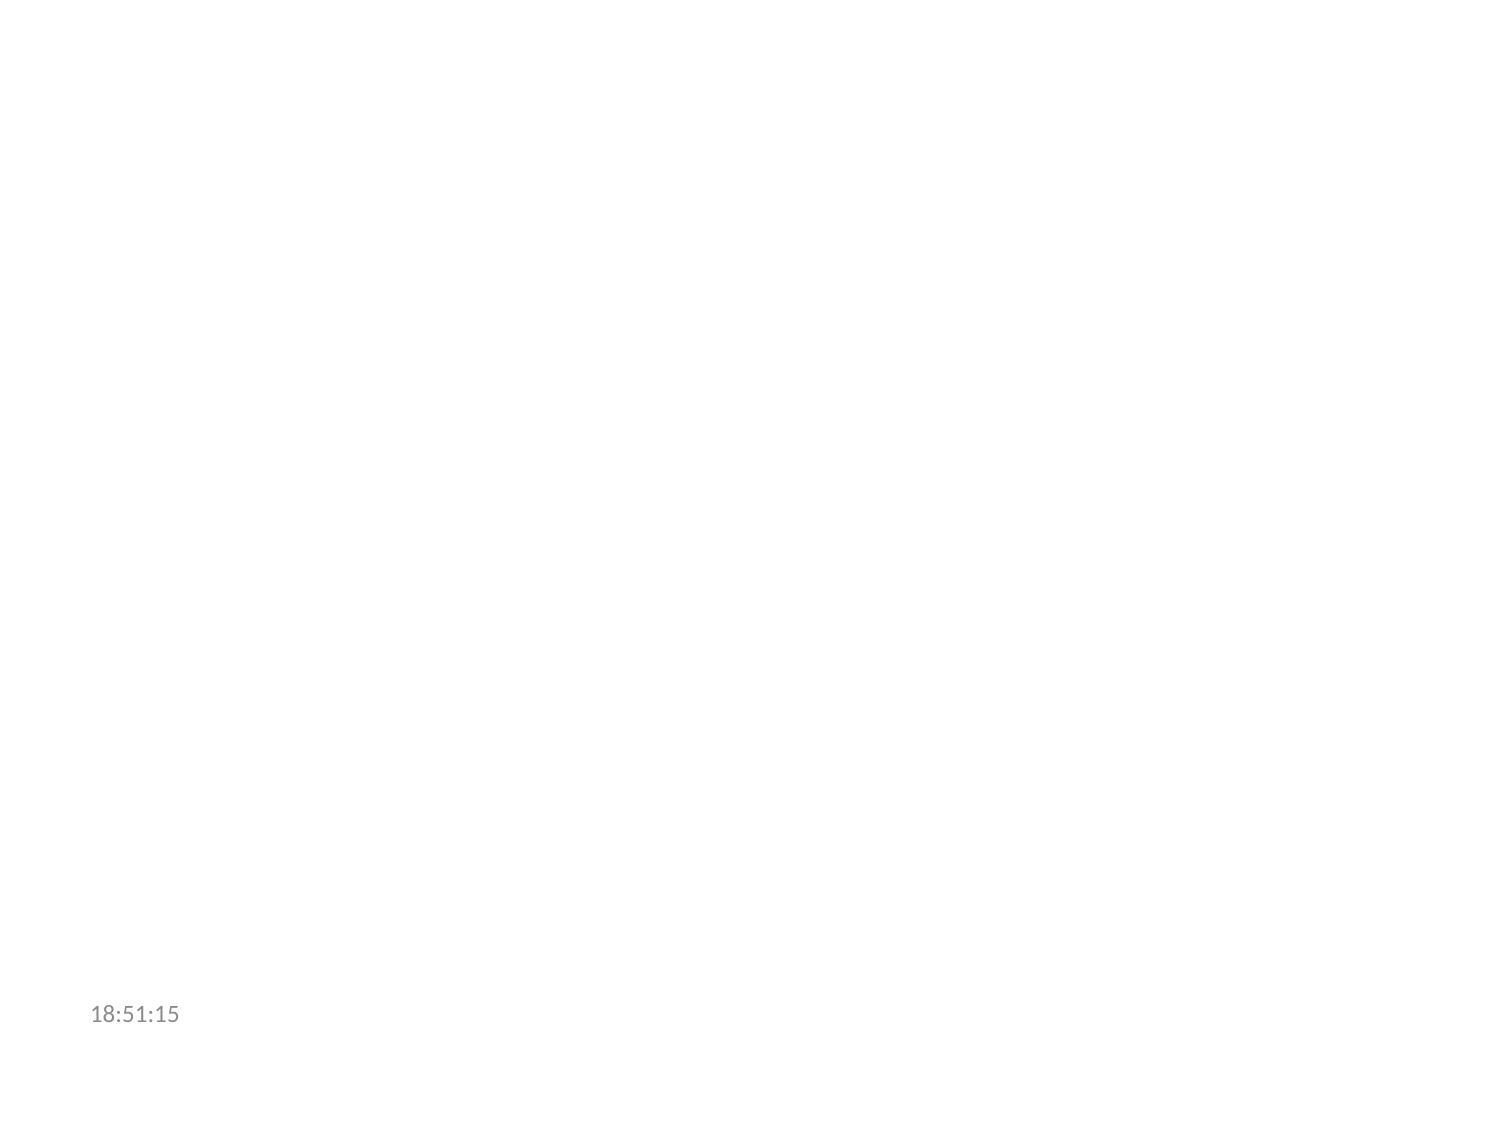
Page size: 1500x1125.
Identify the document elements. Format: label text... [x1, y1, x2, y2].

text_box 15:35:09 [75, 982, 425, 1043]
